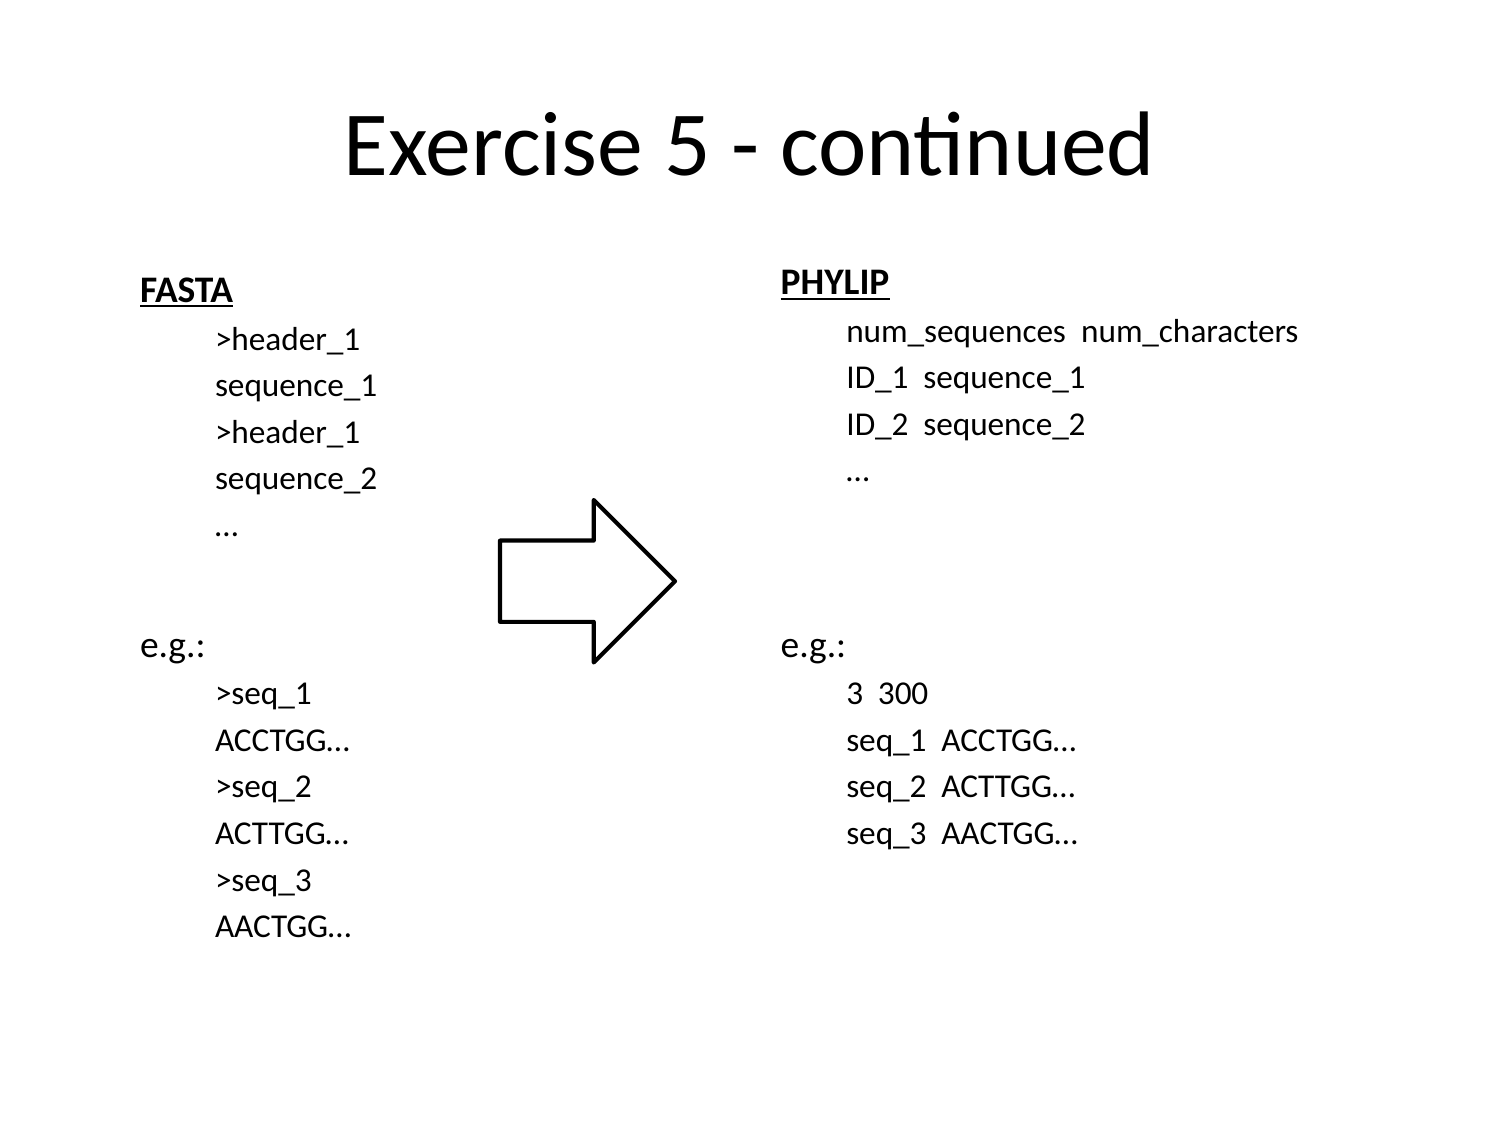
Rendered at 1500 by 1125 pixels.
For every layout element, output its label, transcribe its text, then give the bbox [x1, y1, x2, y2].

text_box [497, 498, 678, 665]
list FASTA >header_1 sequence_1 >header_1 sequence_2 … [125, 257, 413, 563]
text_box e.g.: 3 300 seq_1 ACCTGG… seq_2 ACTTGG… seq_3 AACTGG… [756, 612, 1338, 931]
title Exercise 5 - continued [75, 45, 1425, 233]
text_box e.g.: >seq_1 ACCTGG… >seq_2 ACTTGG… >seq_3 AACTGG… [124, 612, 413, 984]
text_box PHYLIP num_sequences num_characters ID_1 sequence_1 ID_2 sequence_2 … [756, 249, 1338, 563]
